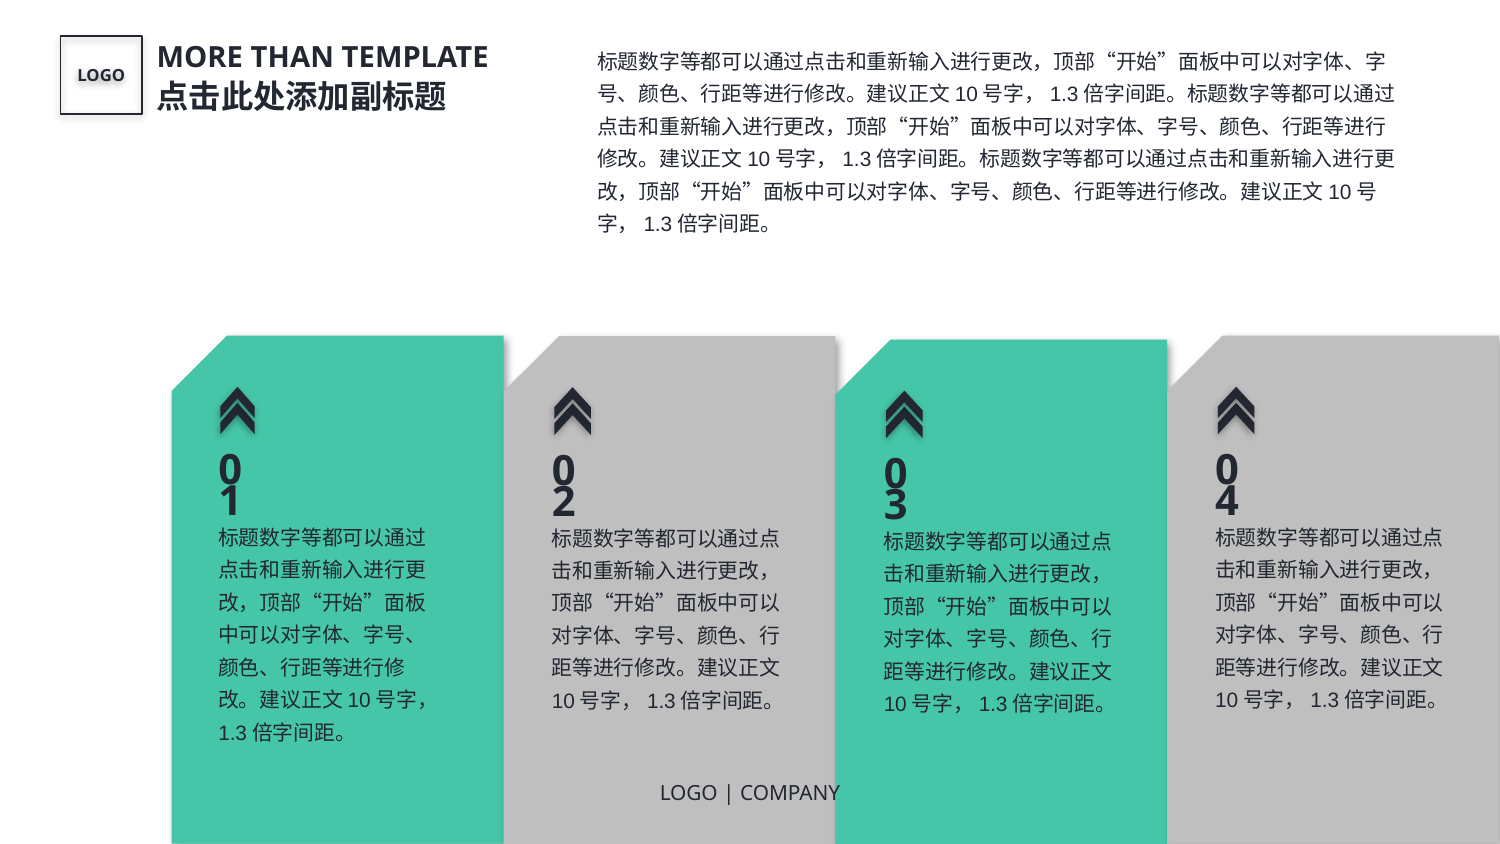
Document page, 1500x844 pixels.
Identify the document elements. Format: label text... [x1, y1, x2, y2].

text_box 标题数字等都可以通过点击和重新输入进行更改，顶部“开始”面板中可以对字体、字号、颜色、行距等进行修改。建议正文10号字，1.3倍字间距。 [868, 513, 1140, 723]
text_box [885, 415, 924, 439]
text_box [1166, 334, 1500, 844]
text_box 01 [203, 454, 276, 509]
text_box LOGO | COMPANY [588, 777, 912, 812]
text_box 03 [868, 457, 945, 513]
text_box [502, 335, 837, 844]
text_box [1217, 385, 1256, 419]
text_box [170, 334, 505, 844]
text_box 04 [1200, 454, 1276, 509]
text_box LOGO [60, 35, 143, 115]
text_box [553, 412, 592, 436]
text_box [1217, 411, 1256, 435]
text_box [219, 385, 256, 419]
text_box 标题数字等都可以通过点击和重新输入进行更改，顶部“开始”面板中可以对字体、字号、颜色、行距等进行修改。建议正文10号字，1.3倍字间距。 [537, 510, 808, 720]
text_box [834, 338, 1168, 844]
text_box 02 [537, 454, 613, 510]
text_box 标题数字等都可以通过点击和重新输入进行更改，顶部“开始”面板中可以对字体、字号、颜色、行距等进行修改。建议正文10号字，1.3倍字间距。标题数字等都可以通过点击和重新输入进行更改，顶部“开始”面板中可以对字体、字号、颜色、行距等进行修改。建议正文10号字，1.3倍字间距。标题数字等都可以通过点击和重新输入进行更改，顶部“开始”面板中可以对字体、字号、颜色、行距等进行修改。建议正文10号字，1.3倍字间距。 [582, 33, 1420, 244]
text_box 标题数字等都可以通过点击和重新输入进行更改，顶部“开始”面板中可以对字体、字号、颜色、行距等进行修改。建议正文10号字，1.3倍字间距。 [203, 509, 461, 752]
text_box [219, 411, 256, 435]
text_box 标题数字等都可以通过点击和重新输入进行更改，顶部“开始”面板中可以对字体、字号、颜色、行距等进行修改。建议正文10号字，1.3倍字间距。 [1200, 509, 1472, 720]
text_box MORE THAN TEMPLATE 点击此处添加副标题 [141, 26, 514, 123]
text_box [553, 386, 592, 420]
text_box [885, 389, 924, 423]
